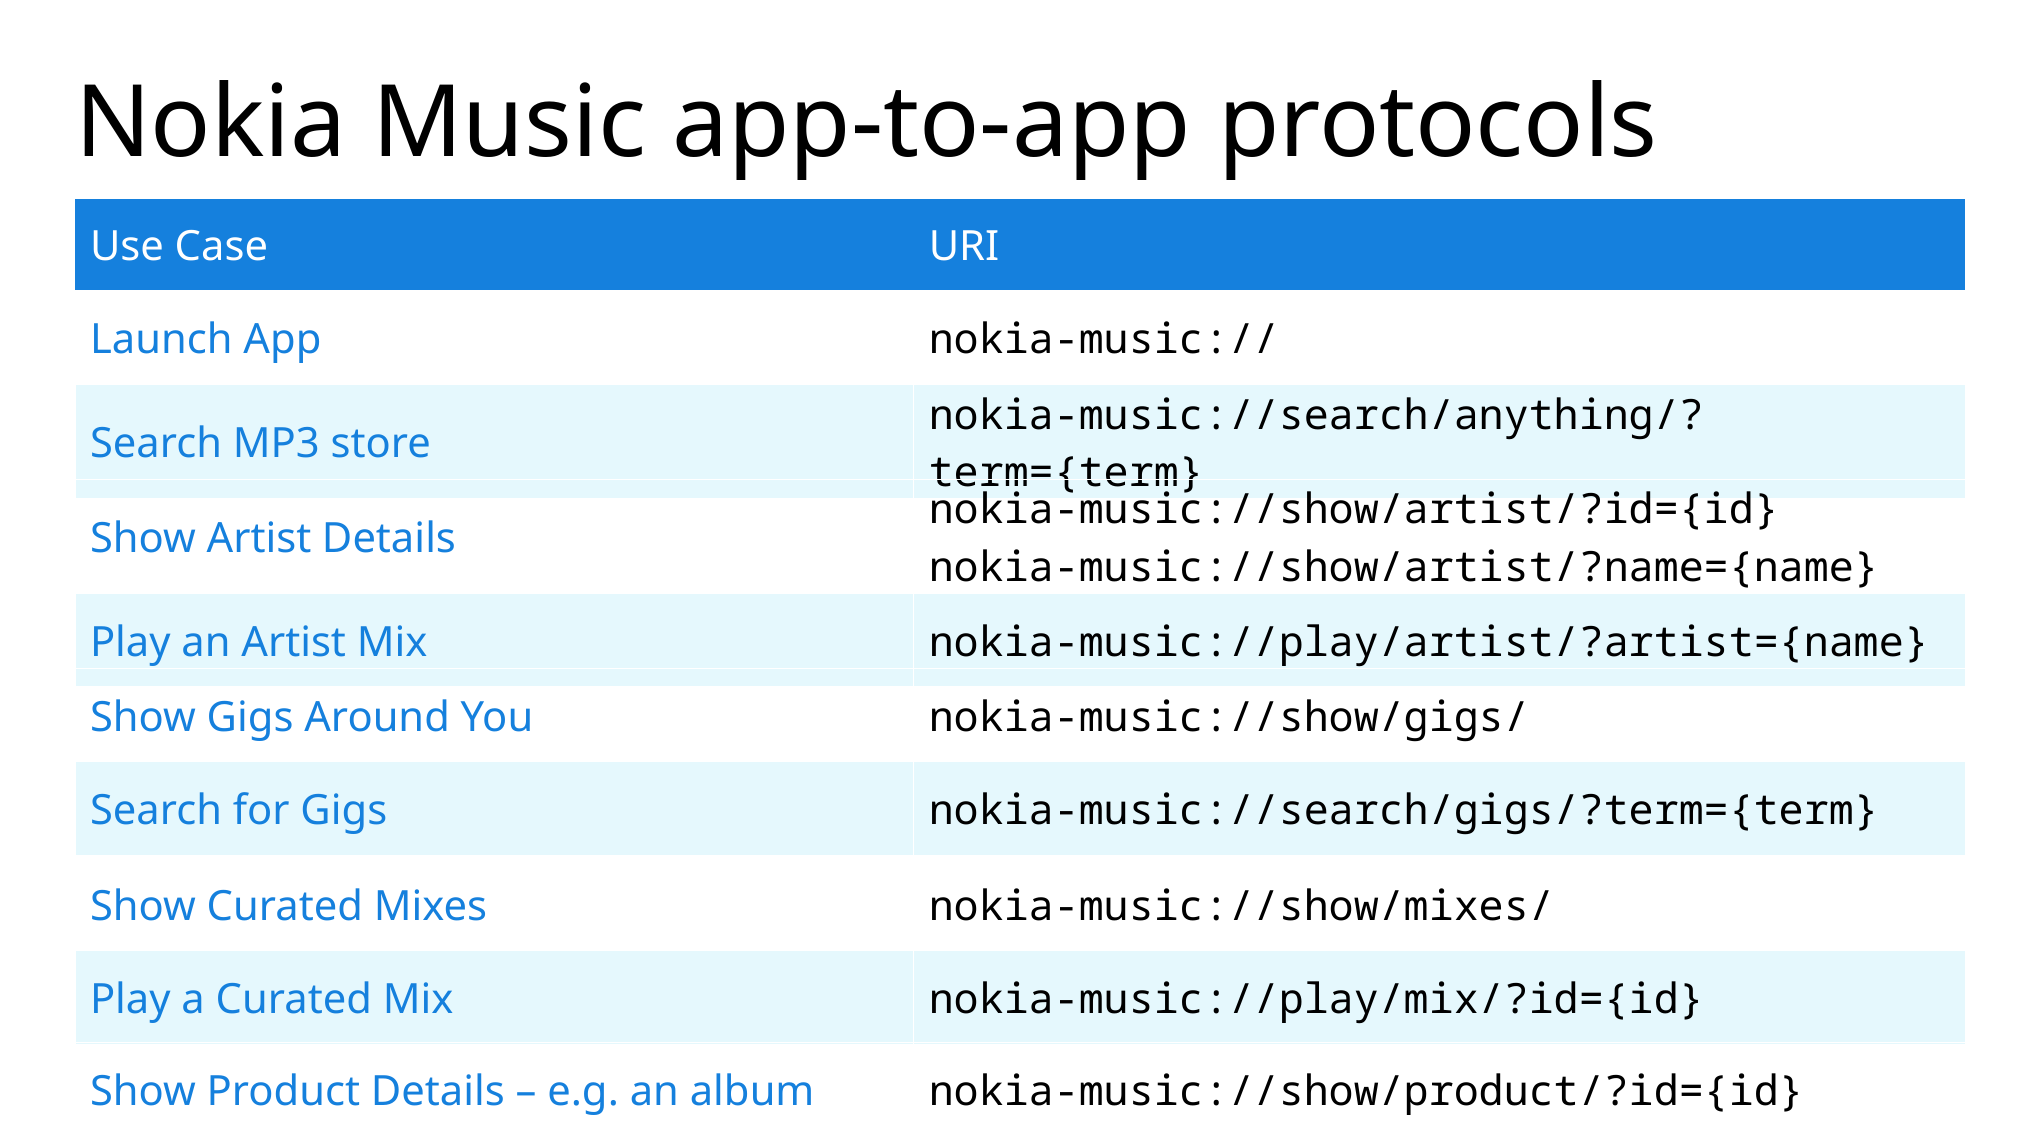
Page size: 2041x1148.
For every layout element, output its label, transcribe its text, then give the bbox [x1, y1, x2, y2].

table_header nokia-music://show/product/?id={id} [914, 1043, 1965, 1136]
table_header nokia-music://show/mixes/ [914, 858, 1965, 950]
table_header nokia-music://search/anything/?term={term} [914, 385, 1965, 479]
table_cell nokia-music://play/artist/?artist={name} [914, 594, 1965, 668]
table_header nokia-music://show/gigs/ [914, 669, 1965, 761]
table_header Search MP3 store [76, 385, 913, 479]
table_cell nokia-music://play/mix/?id={id} [914, 951, 1965, 1042]
table_header Use Case [75, 199, 914, 290]
table_cell Search for Gigs [76, 762, 913, 855]
title Nokia Music app-to-app protocols [45, 48, 1996, 199]
table_header Show Gigs Around You [76, 669, 913, 761]
table_header URI [914, 199, 1965, 290]
table_cell Play an Artist Mix [76, 594, 913, 668]
table_header Show Artist Details [76, 480, 913, 593]
table_header Show Curated Mixes [76, 858, 913, 950]
table_cell nokia-music:// [914, 290, 1965, 383]
table_header nokia-music://show/artist/?id={id} nokia-music://show/artist/?name={name} [914, 480, 1965, 593]
table_cell nokia-music://search/gigs/?term={term} [914, 762, 1965, 855]
table_cell Play a Curated Mix [76, 951, 913, 1042]
table_cell Launch App [76, 290, 913, 383]
table_header Show Product Details – e.g. an album [76, 1043, 913, 1136]
